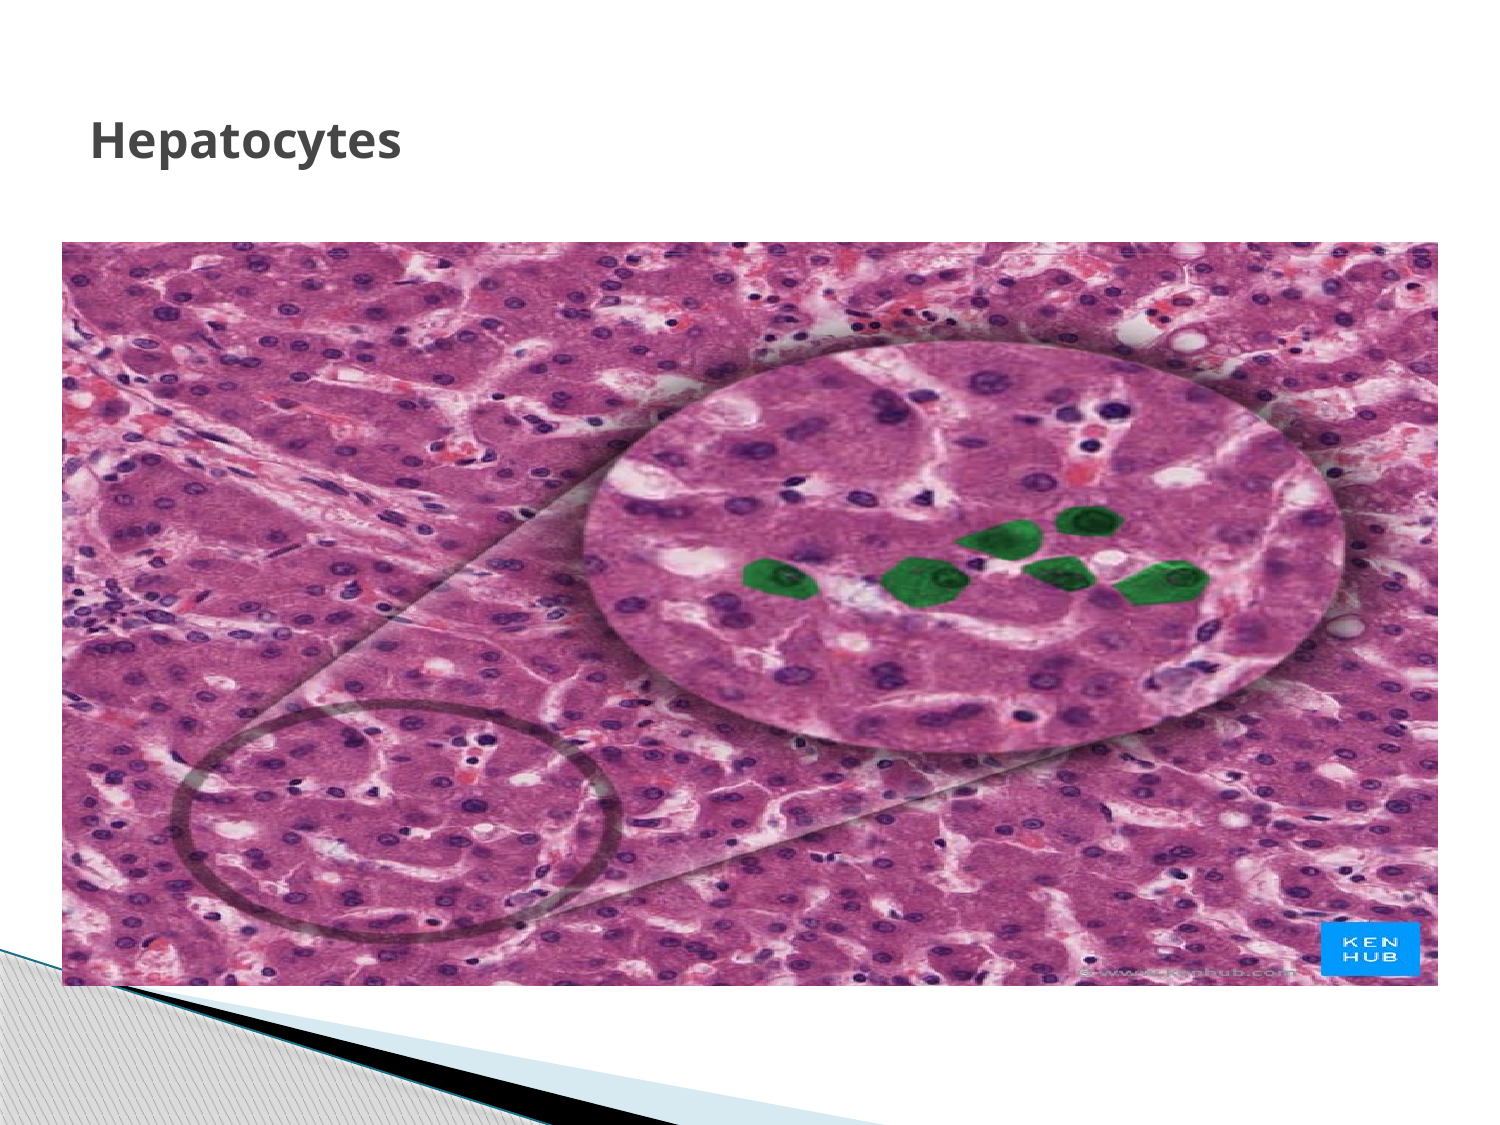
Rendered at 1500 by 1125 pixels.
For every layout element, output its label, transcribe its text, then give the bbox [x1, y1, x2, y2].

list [62, 242, 1438, 986]
title Hepatocytes [75, 45, 1425, 233]
